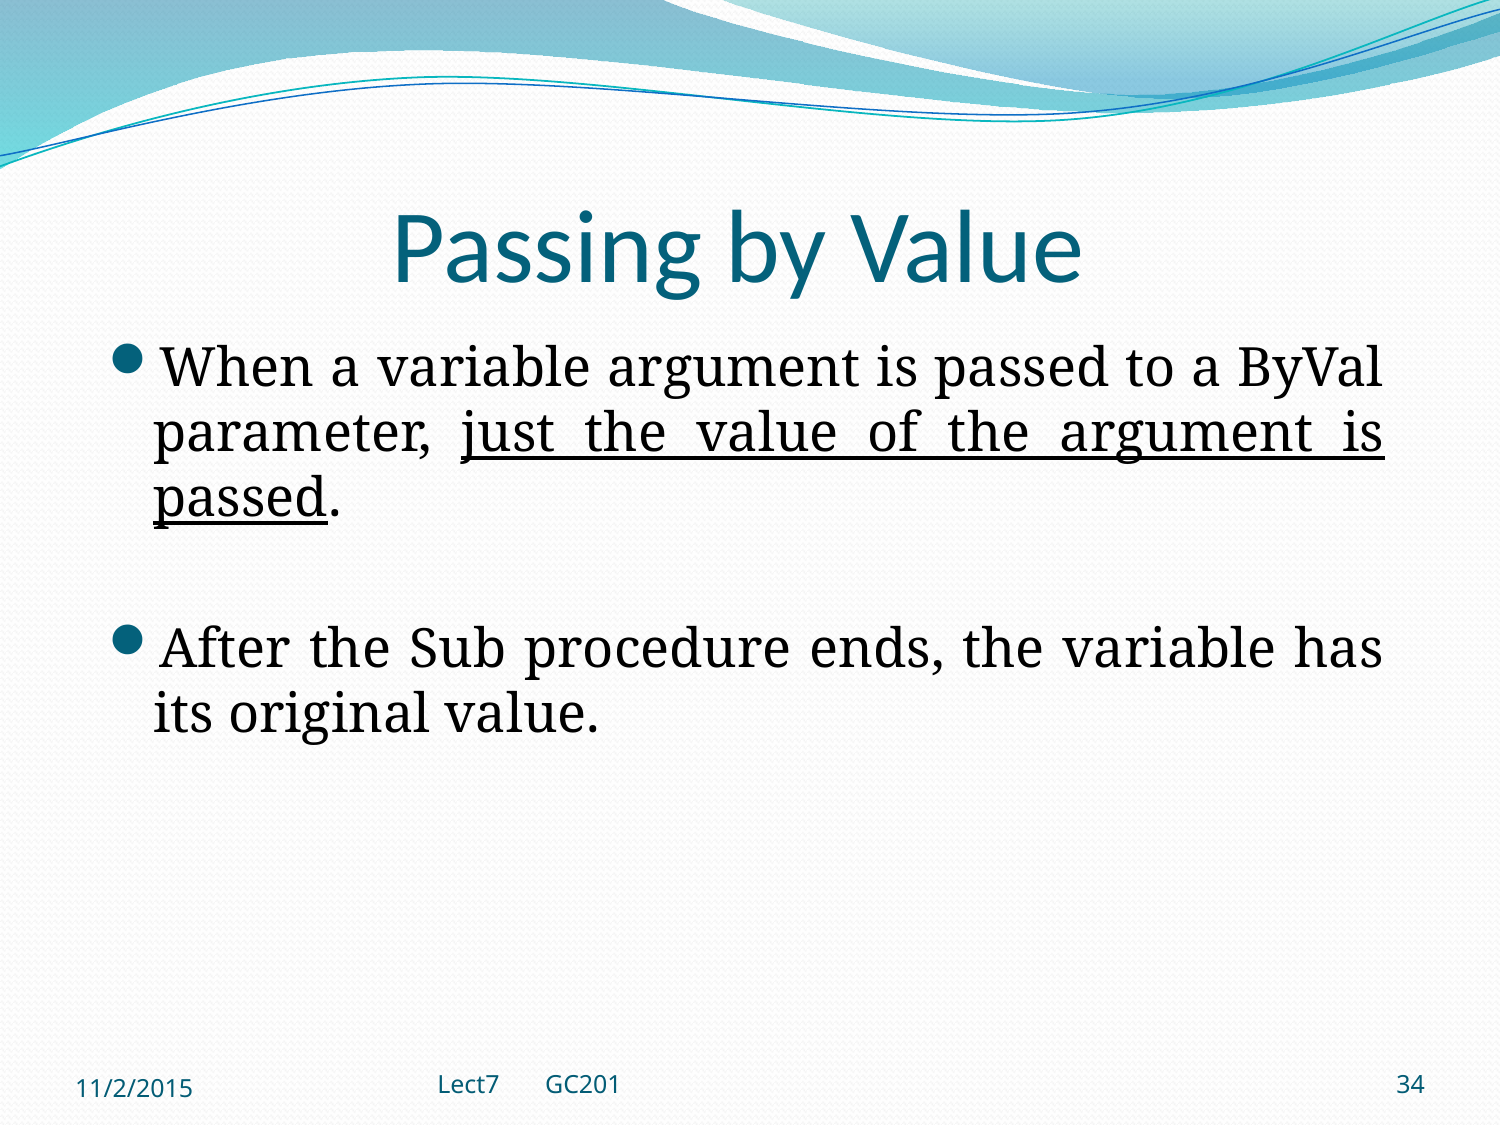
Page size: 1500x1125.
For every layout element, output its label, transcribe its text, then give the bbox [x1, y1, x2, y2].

footer Lect7 GC201 [437, 1042, 988, 1103]
title Passing by Value [75, 115, 1425, 303]
slide_number 34 [1299, 1042, 1425, 1103]
list When a variable argument is passed to a ByVal parameter, just the value of the argument is passed. After the Sub procedure ends, the variable has its original value. [93, 324, 1400, 1006]
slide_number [75, 1042, 425, 1103]
